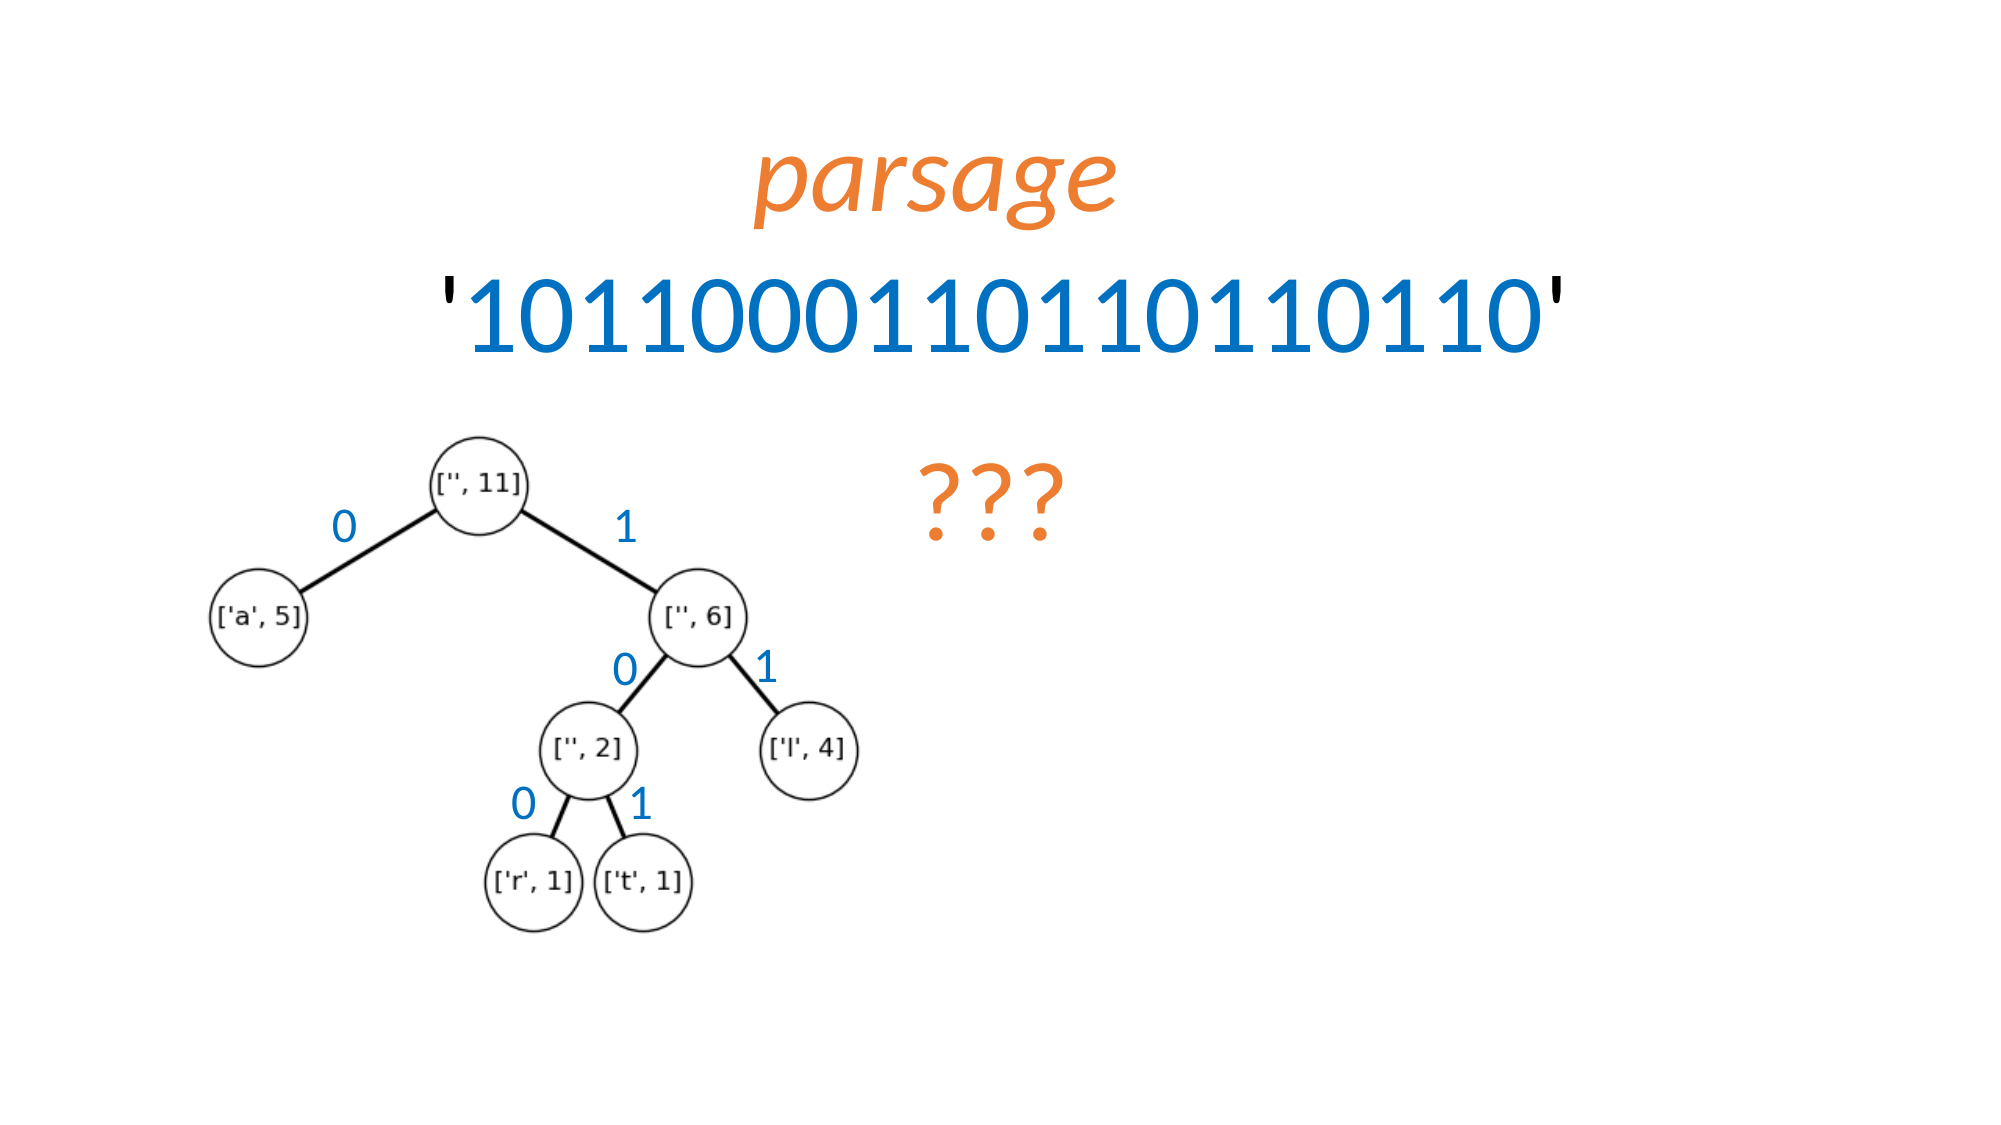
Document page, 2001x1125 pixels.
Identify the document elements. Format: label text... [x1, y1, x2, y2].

text_box '1011000110110110110' [422, 232, 1745, 383]
picture [169, 420, 879, 948]
text_box ??? [898, 420, 1102, 571]
text_box parsage [738, 91, 1416, 242]
